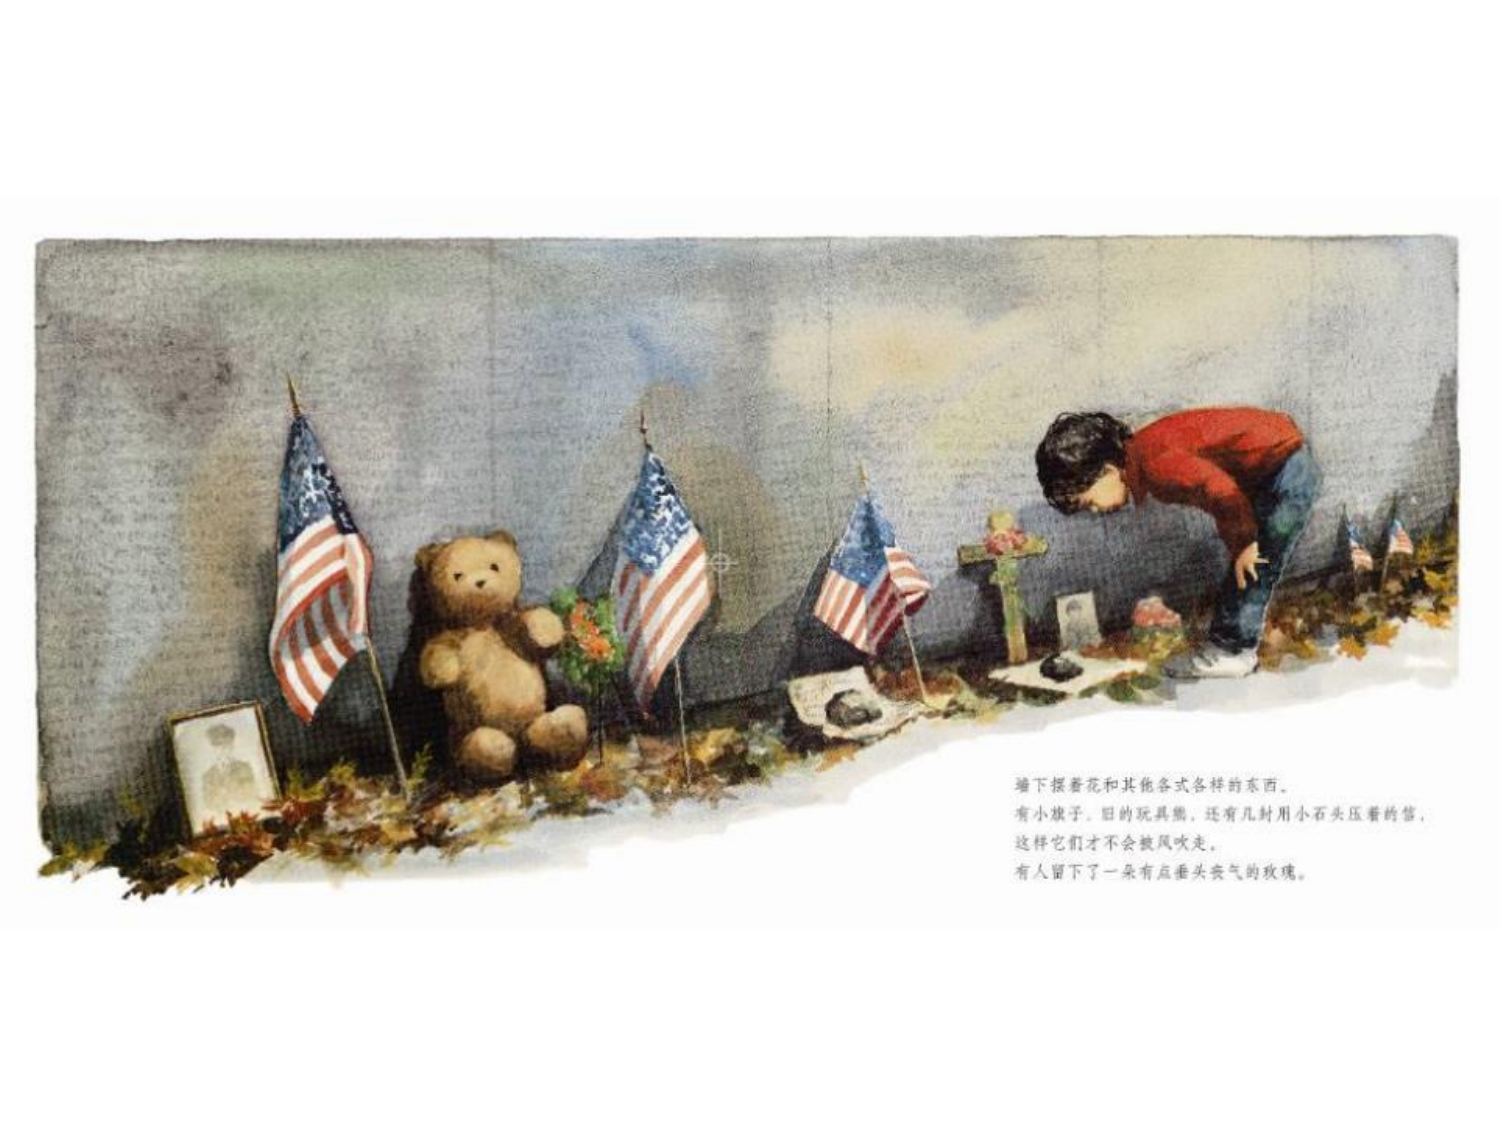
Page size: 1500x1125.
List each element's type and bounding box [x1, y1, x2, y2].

picture [0, 196, 1500, 929]
